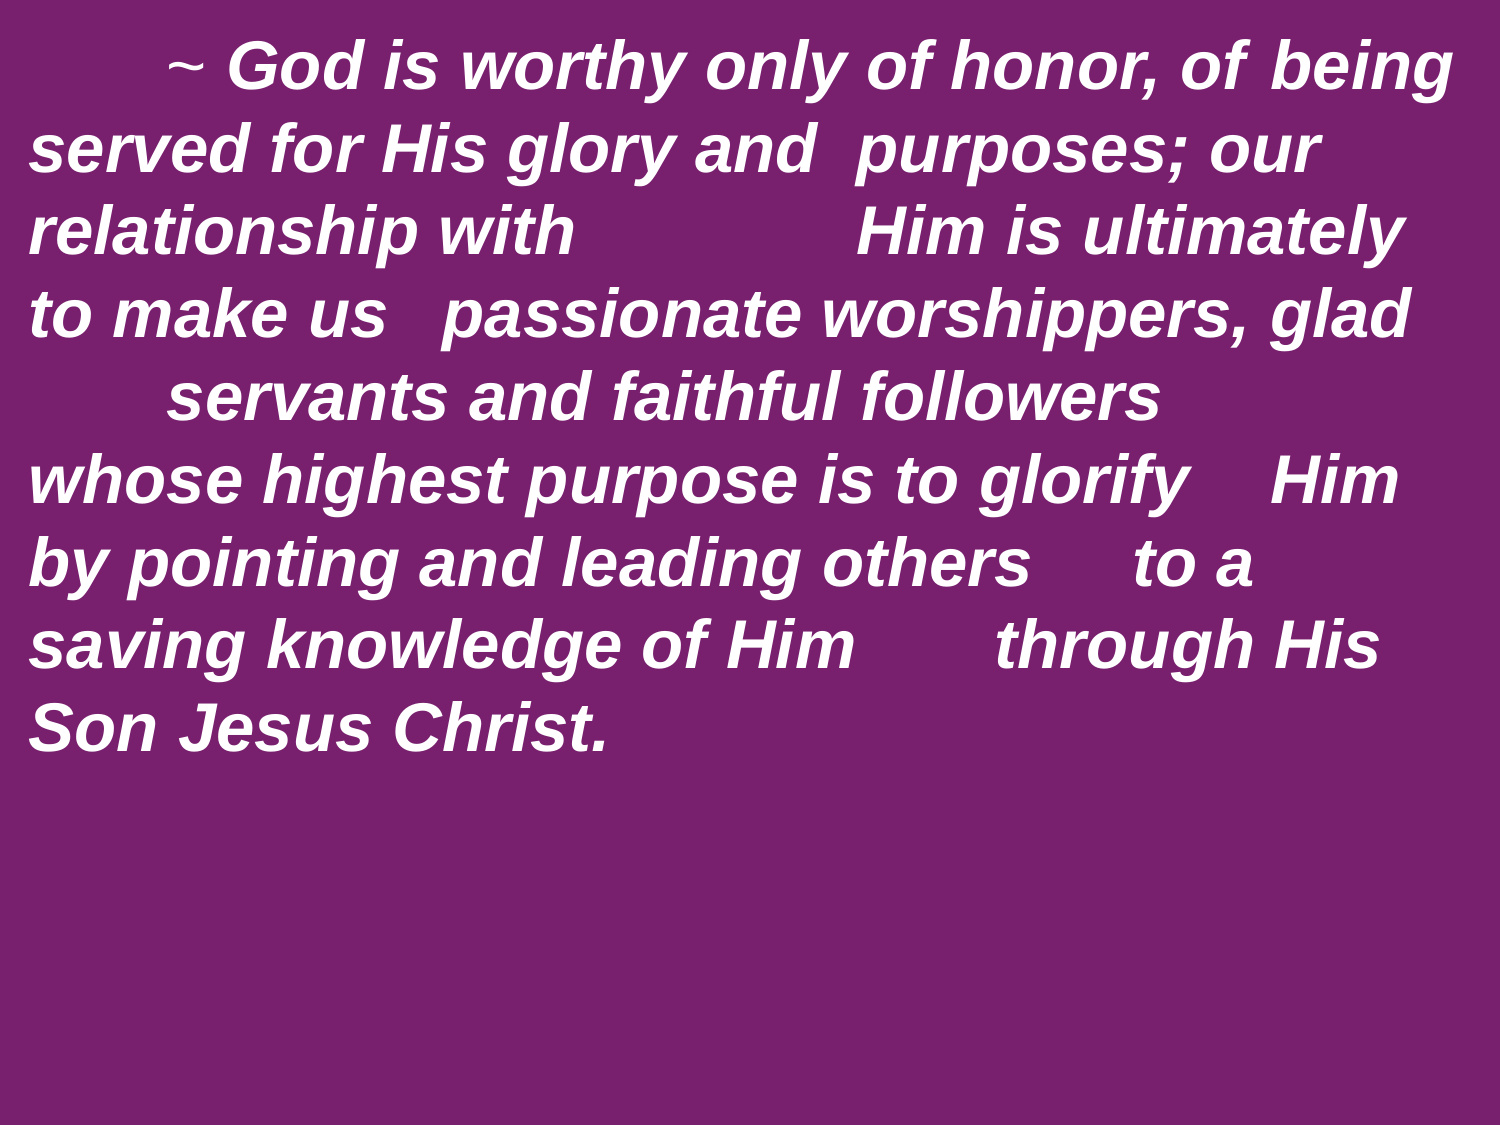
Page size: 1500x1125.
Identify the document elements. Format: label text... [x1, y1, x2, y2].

subtitle ~ God is worthy only of honor, of being served for His glory and purposes; our relationship with Him is ultimately to make us passionate worshippers, glad servants and faithful followers whose highest purpose is to glorify Him by pointing and leading others to a saving knowledge of Him through His Son Jesus Christ. [13, 13, 1487, 1110]
